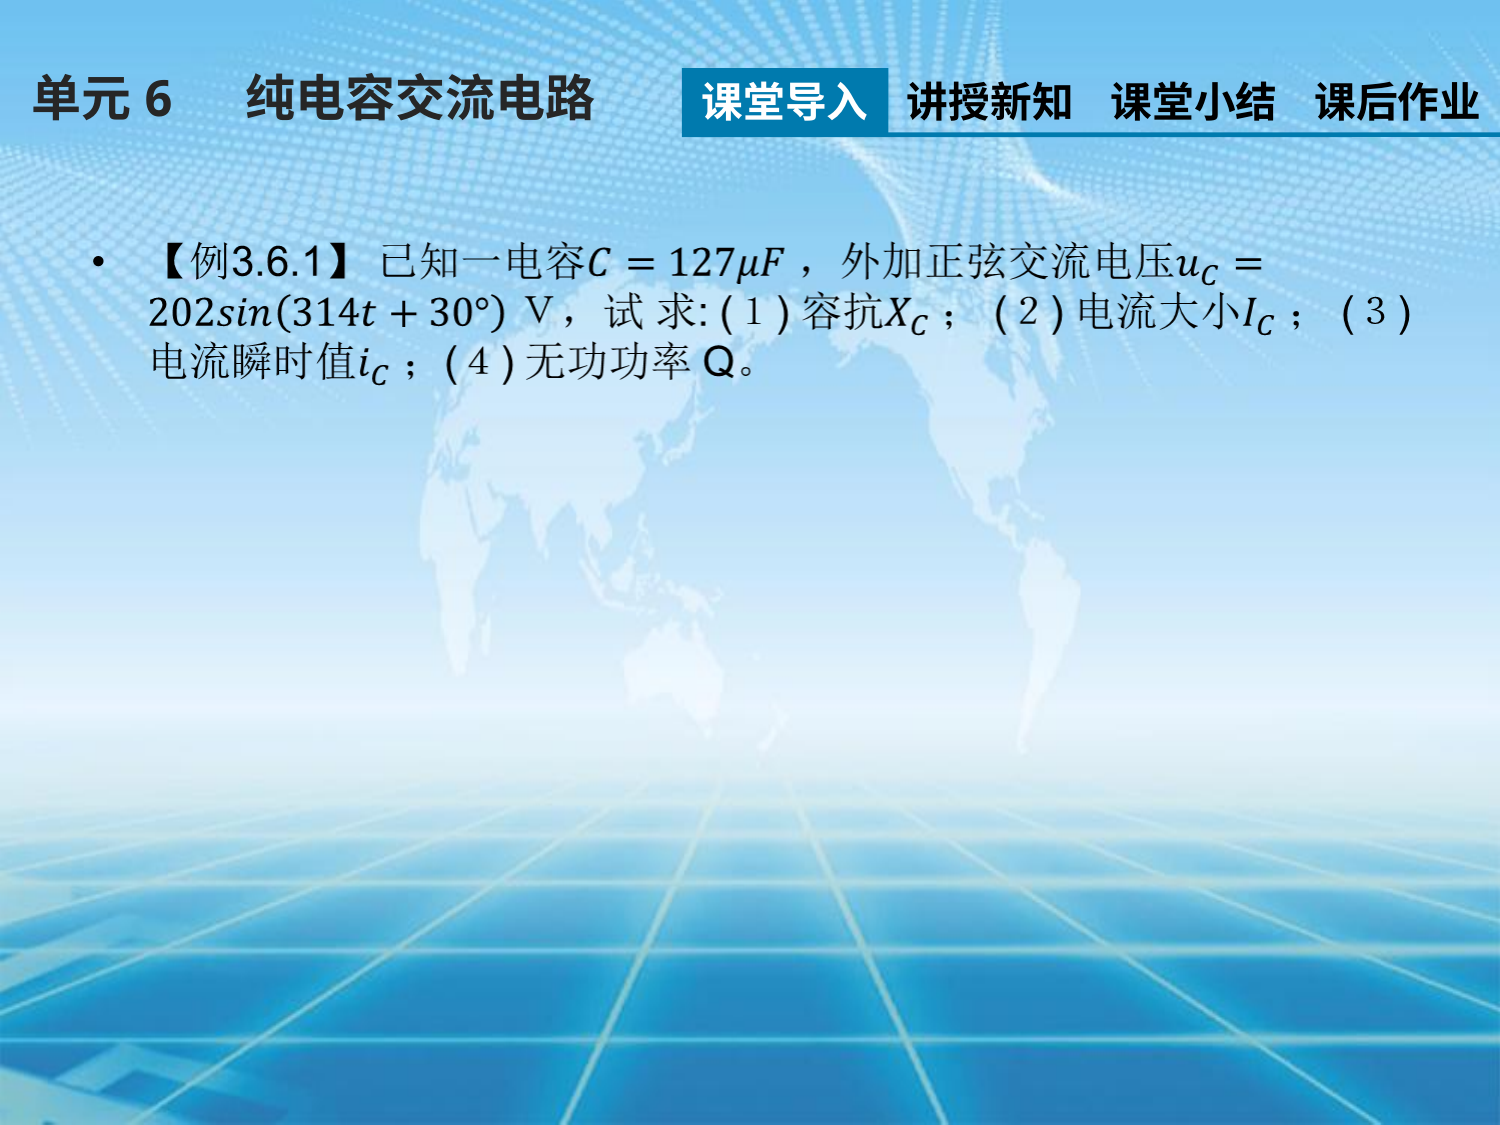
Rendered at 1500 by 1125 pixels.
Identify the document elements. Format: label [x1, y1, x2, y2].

text_box [76, 227, 1427, 415]
text_box [16, 59, 1500, 135]
picture [0, 0, 1500, 1125]
